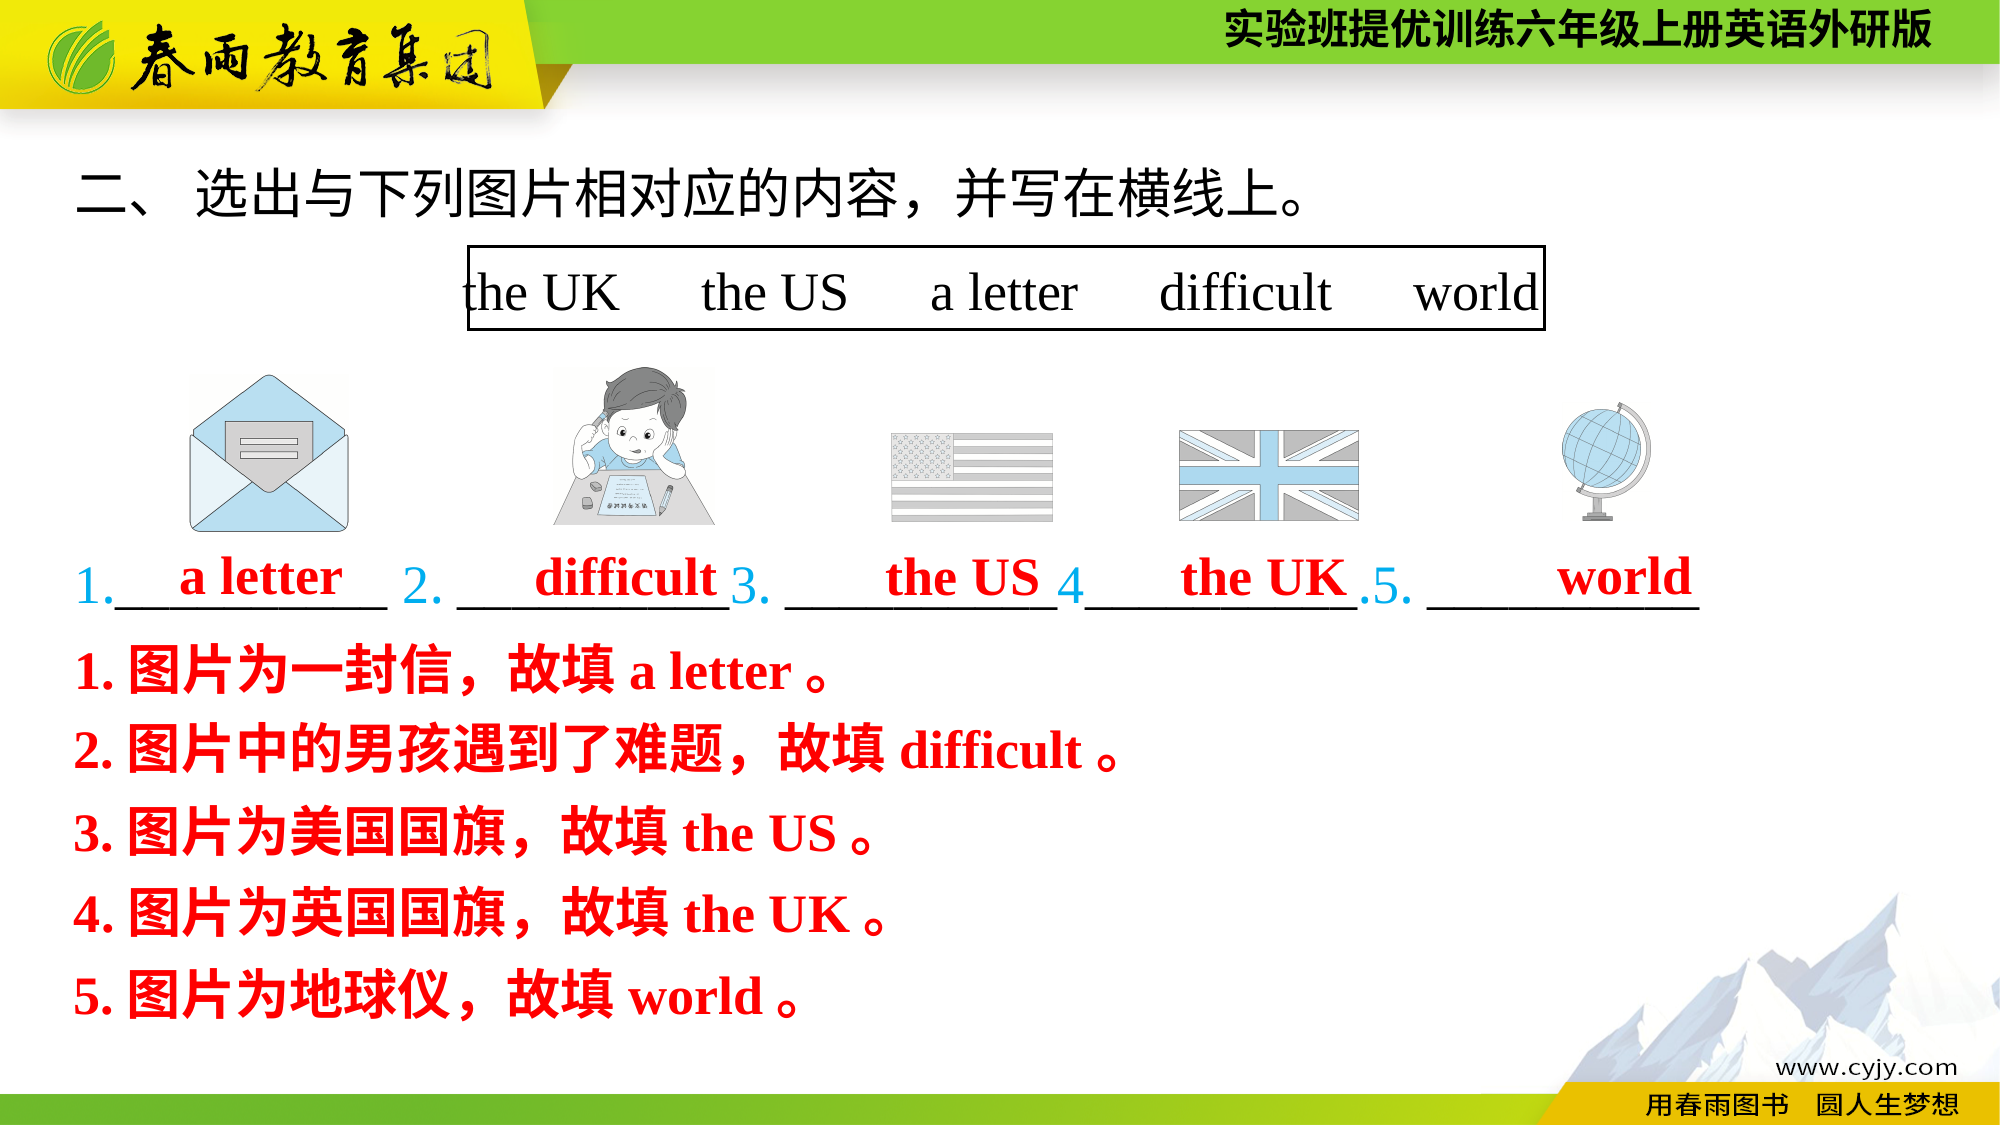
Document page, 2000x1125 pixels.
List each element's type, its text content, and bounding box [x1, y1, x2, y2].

text_box difficult [519, 534, 733, 607]
text_box [468, 246, 1545, 330]
picture [0, 0, 2000, 1125]
text_box 3.图片为美国国旗，故填the US。 [58, 787, 1944, 870]
text_box world [1542, 532, 1708, 607]
text_box 4.图片为英国国旗，故填the UK。 [59, 870, 1770, 951]
text_box the US [870, 533, 1056, 607]
text_box 1.图片为一封信，故填a letter。 [59, 607, 1944, 687]
text_box a letter [165, 532, 359, 607]
text_box the UK [1166, 533, 1363, 607]
text_box 2.图片中的男孩遇到了难题，故填difficult。 [58, 687, 1944, 787]
list 二、 选出与下列图片相对应的内容，并写在横线上。 the UK the US a letter difficult world 1.__________ 2. __________3. __________4__________.5. __________ [59, 119, 1944, 607]
text_box 5.图片为地球仪，故填world。 [58, 933, 1593, 1033]
